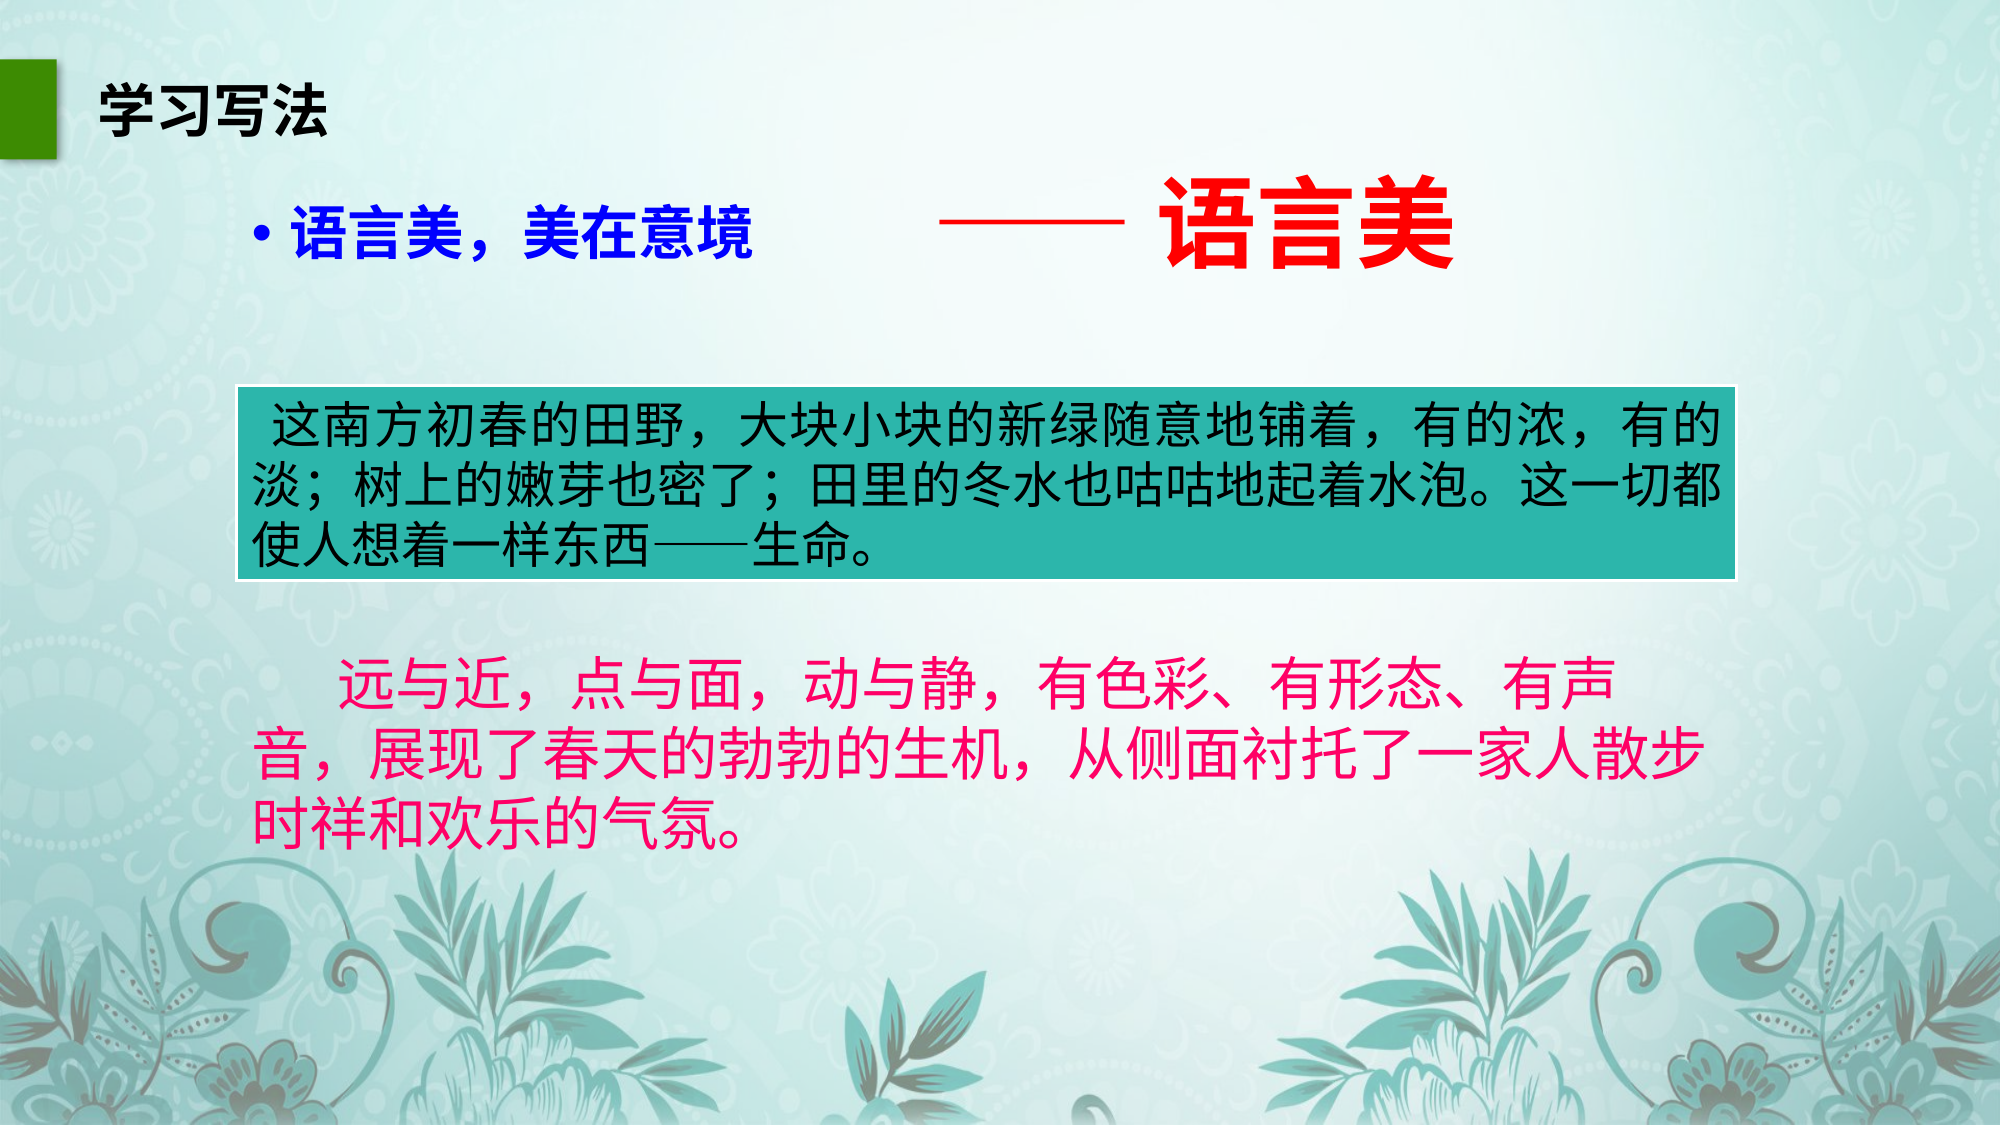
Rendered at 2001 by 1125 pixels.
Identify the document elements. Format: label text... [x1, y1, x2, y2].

text_box 学习写法 [82, 66, 392, 152]
text_box 远与近，点与面，动与静，有色彩、有形态、有声音，展现了春天的勃勃的生机，从侧面衬托了一家人散步时祥和欢乐的气氛。 [236, 639, 1737, 865]
text_box [0, 58, 58, 160]
text_box 这南方初春的田野，大块小块的新绿随意地铺着，有的浓，有的淡；树上的嫩芽也密了；田里的冬水也咕咕地起着水泡。这一切都使人想着一样东西——生命。 [235, 384, 1738, 582]
text_box 语言美，美在意境 [236, 197, 917, 384]
title ——语言美 [917, 134, 1993, 442]
